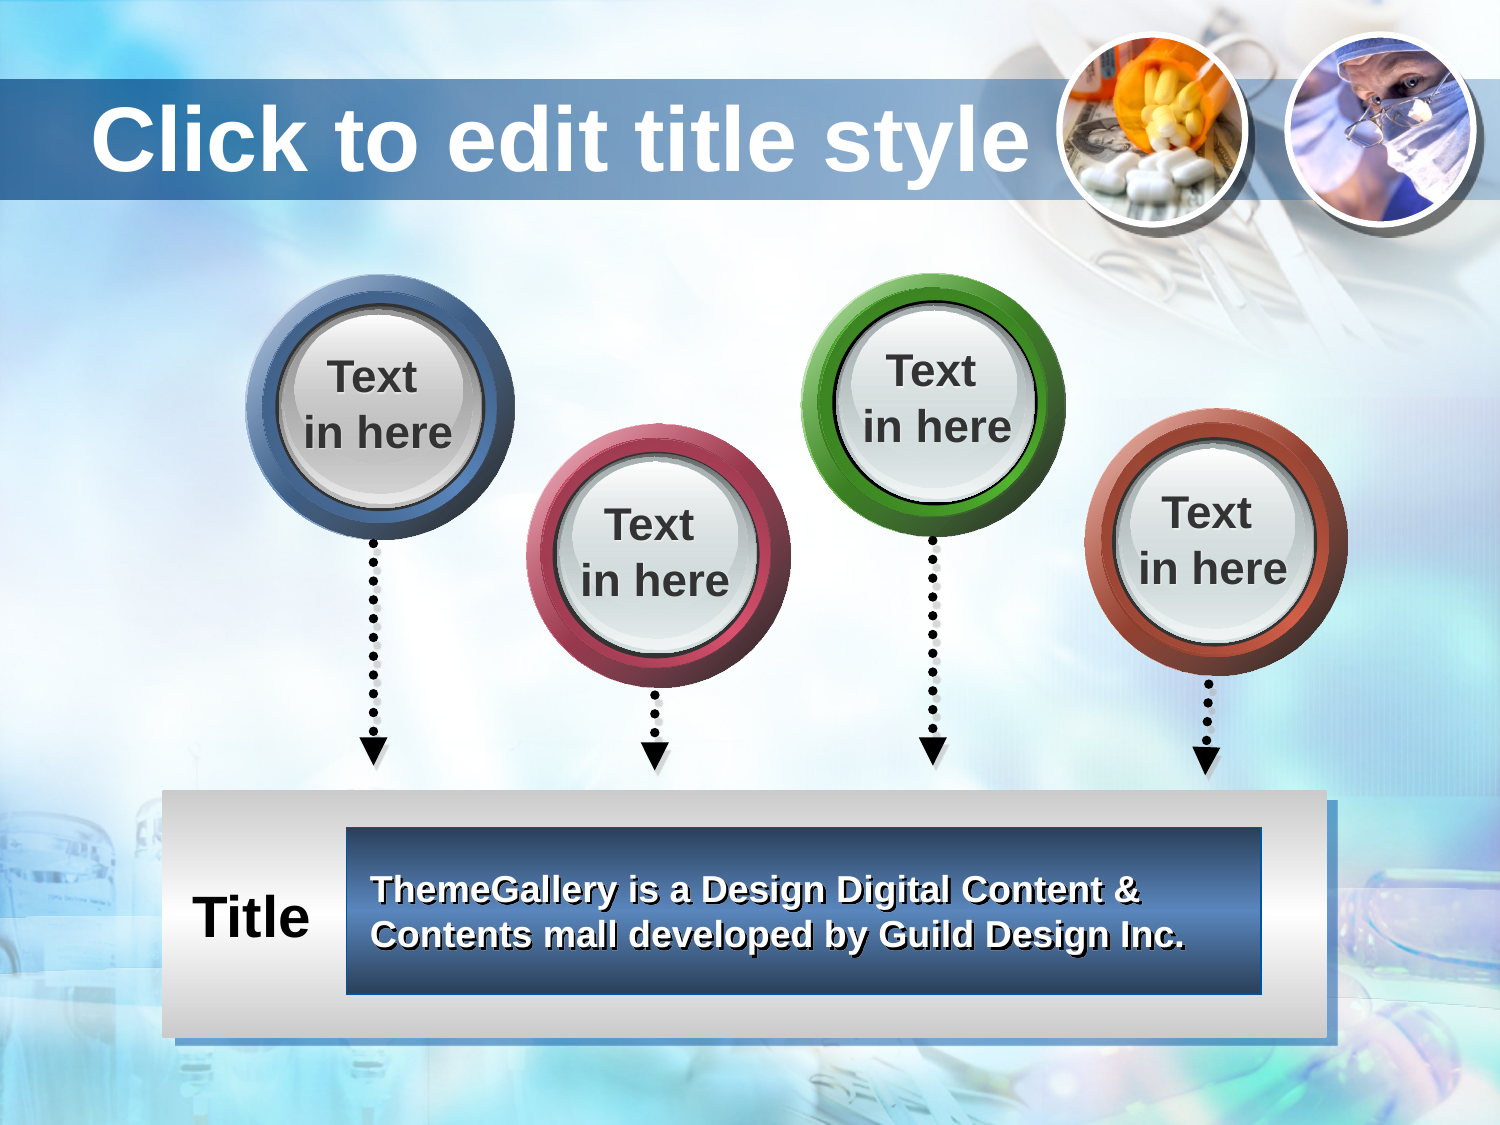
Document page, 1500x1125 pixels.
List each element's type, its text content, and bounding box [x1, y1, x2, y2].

text_box [926, 753, 940, 766]
text_box [162, 790, 1327, 1038]
text_box Title [177, 871, 327, 957]
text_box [800, 273, 1066, 537]
text_box ThemeGallery is a Design Digital Content & Contents mall developed by Guild Design Inc. [355, 857, 1255, 962]
text_box [648, 758, 661, 771]
text_box [1199, 762, 1212, 776]
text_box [526, 423, 791, 688]
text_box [244, 273, 515, 541]
title Click to edit title style [74, 40, 1051, 229]
text_box [346, 827, 1261, 995]
picture [0, 0, 1500, 1125]
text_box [1084, 408, 1348, 676]
text_box [367, 753, 380, 766]
